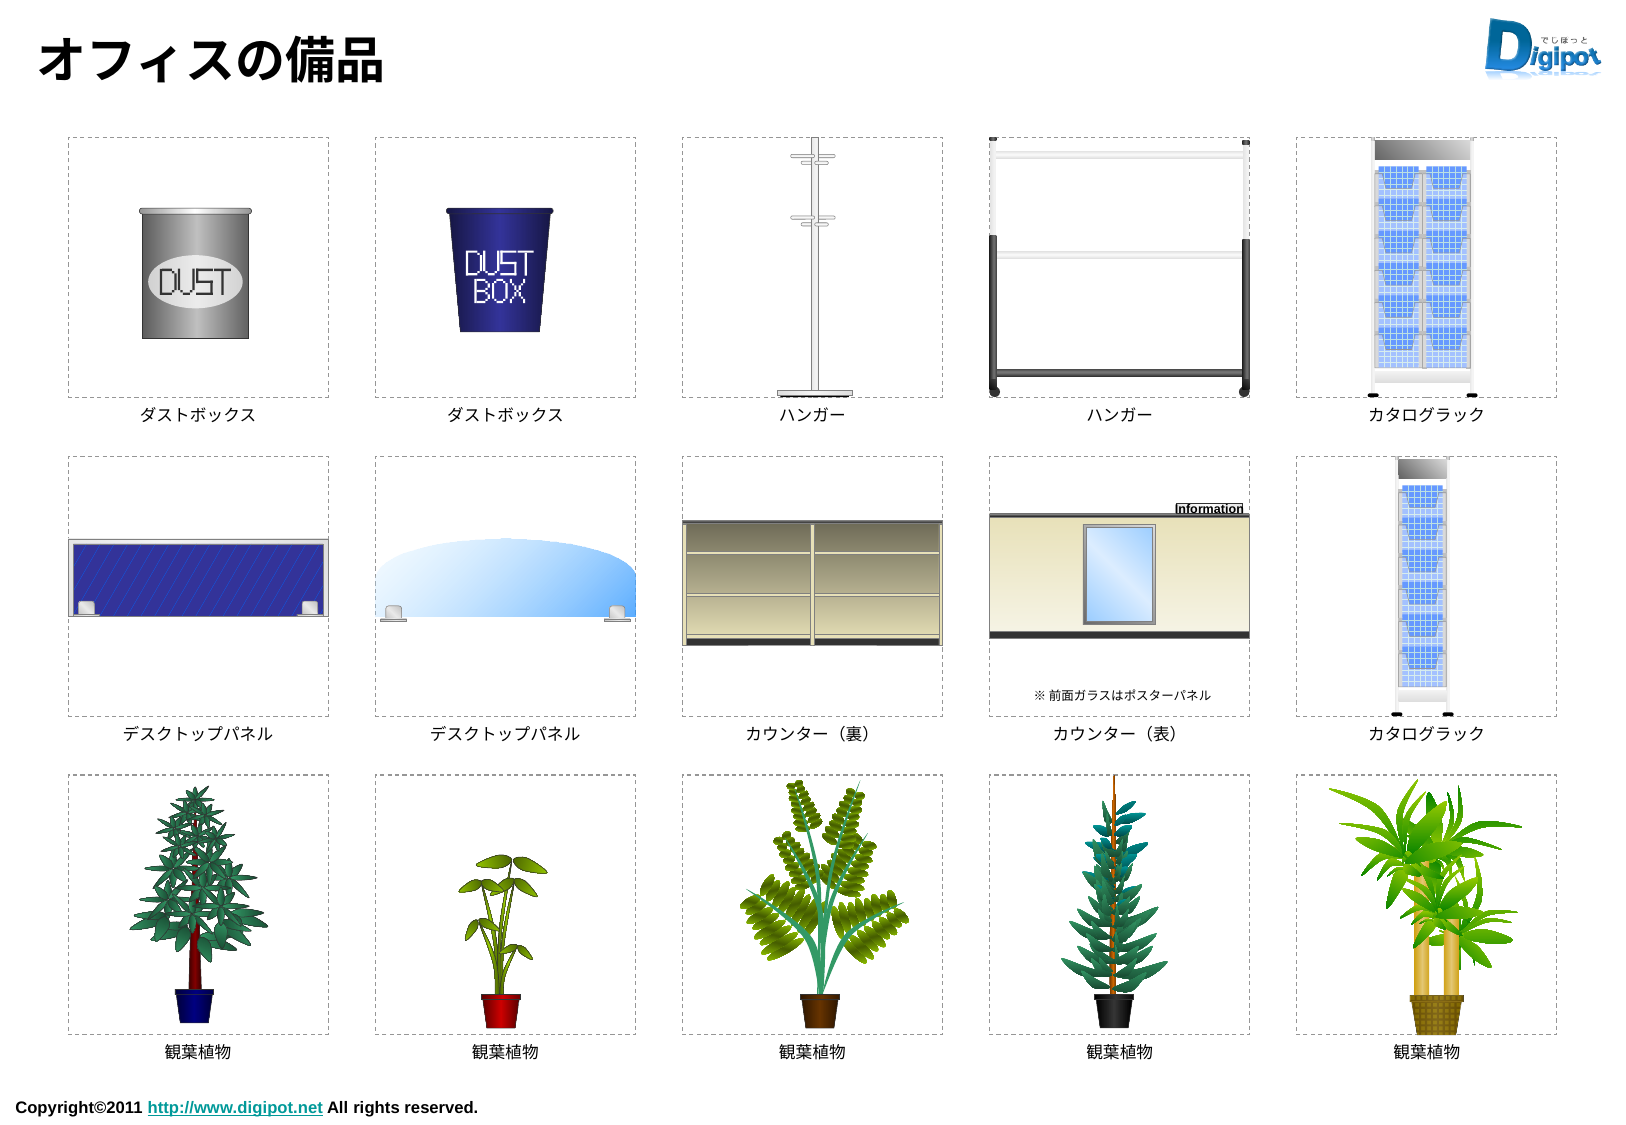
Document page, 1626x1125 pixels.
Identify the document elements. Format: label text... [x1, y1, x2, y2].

text_box カウンター（裏） [682, 716, 943, 744]
text_box ダストボックス [68, 397, 329, 425]
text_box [1367, 137, 1478, 398]
text_box ハンガー [682, 397, 943, 425]
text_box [737, 778, 905, 1029]
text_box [128, 786, 269, 1023]
text_box 観葉植物 [1296, 1034, 1557, 1063]
text_box ハンガー [989, 398, 1250, 425]
text_box 観葉植物 [989, 1034, 1250, 1063]
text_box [68, 538, 329, 617]
text_box カタログラック [1296, 397, 1557, 425]
title オフィスの備品 [21, 19, 881, 98]
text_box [989, 137, 1250, 398]
text_box 観葉植物 [682, 1034, 943, 1063]
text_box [989, 503, 1250, 639]
text_box カウンター（表） [989, 716, 1250, 744]
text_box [1342, 772, 1522, 1035]
text_box ※前面ガラスはポスターパネル [1018, 680, 1226, 711]
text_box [375, 538, 636, 622]
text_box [777, 137, 853, 398]
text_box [446, 208, 554, 332]
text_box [139, 207, 252, 338]
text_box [457, 857, 549, 1029]
text_box 観葉植物 [68, 1034, 329, 1063]
picture [1485, 18, 1602, 82]
text_box カタログラック [1296, 716, 1557, 744]
text_box ダストボックス [375, 397, 636, 425]
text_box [1060, 774, 1168, 1028]
text_box デスクトップパネル [68, 716, 329, 744]
text_box 観葉植物 [375, 1034, 636, 1063]
text_box デスクトップパネル [375, 716, 636, 744]
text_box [1391, 456, 1454, 717]
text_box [682, 520, 943, 645]
